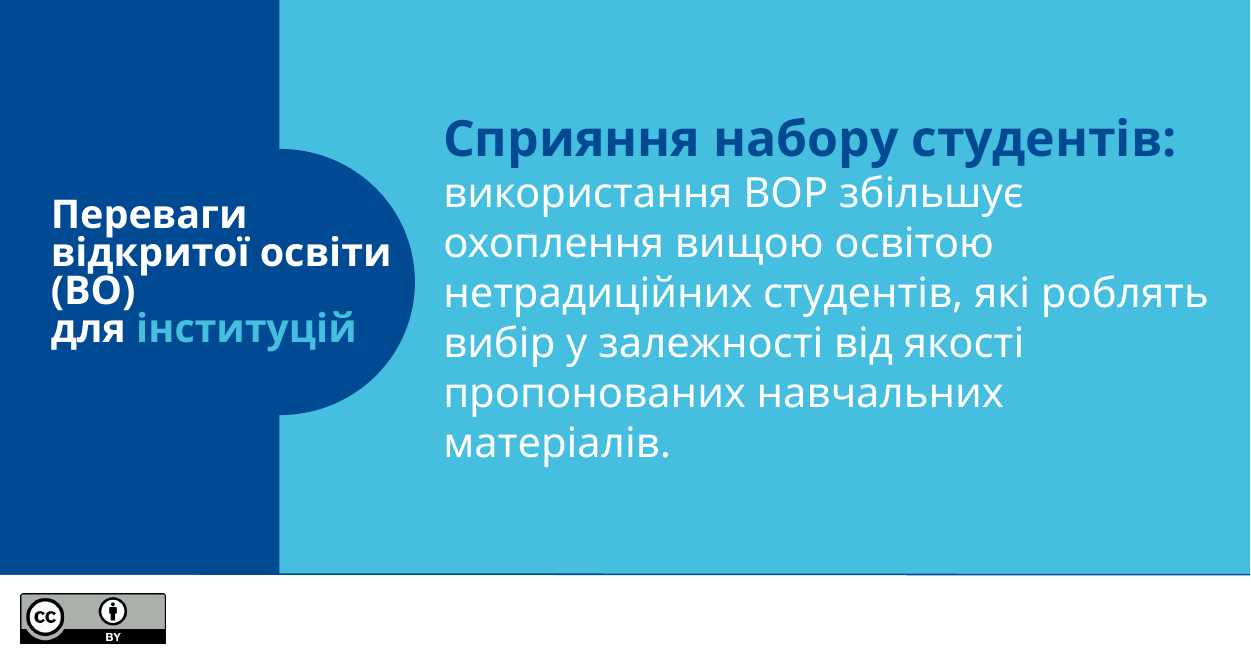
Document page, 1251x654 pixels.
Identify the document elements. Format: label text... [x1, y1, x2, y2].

picture [20, 592, 166, 645]
text_box [0, 0, 280, 573]
text_box [0, 582, 1250, 654]
text_box Переваги відкритої освіти (BO) для інституцій [35, 182, 512, 365]
text_box [191, 148, 370, 182]
text_box Сприяння набору студентів: використання ВОР збільшує охоплення вищою освітою нетрадиційних студентів, які роблять вибір у залежності від якості пропонованих навчальних матеріалів. [428, 91, 1235, 482]
text_box [175, 365, 386, 416]
